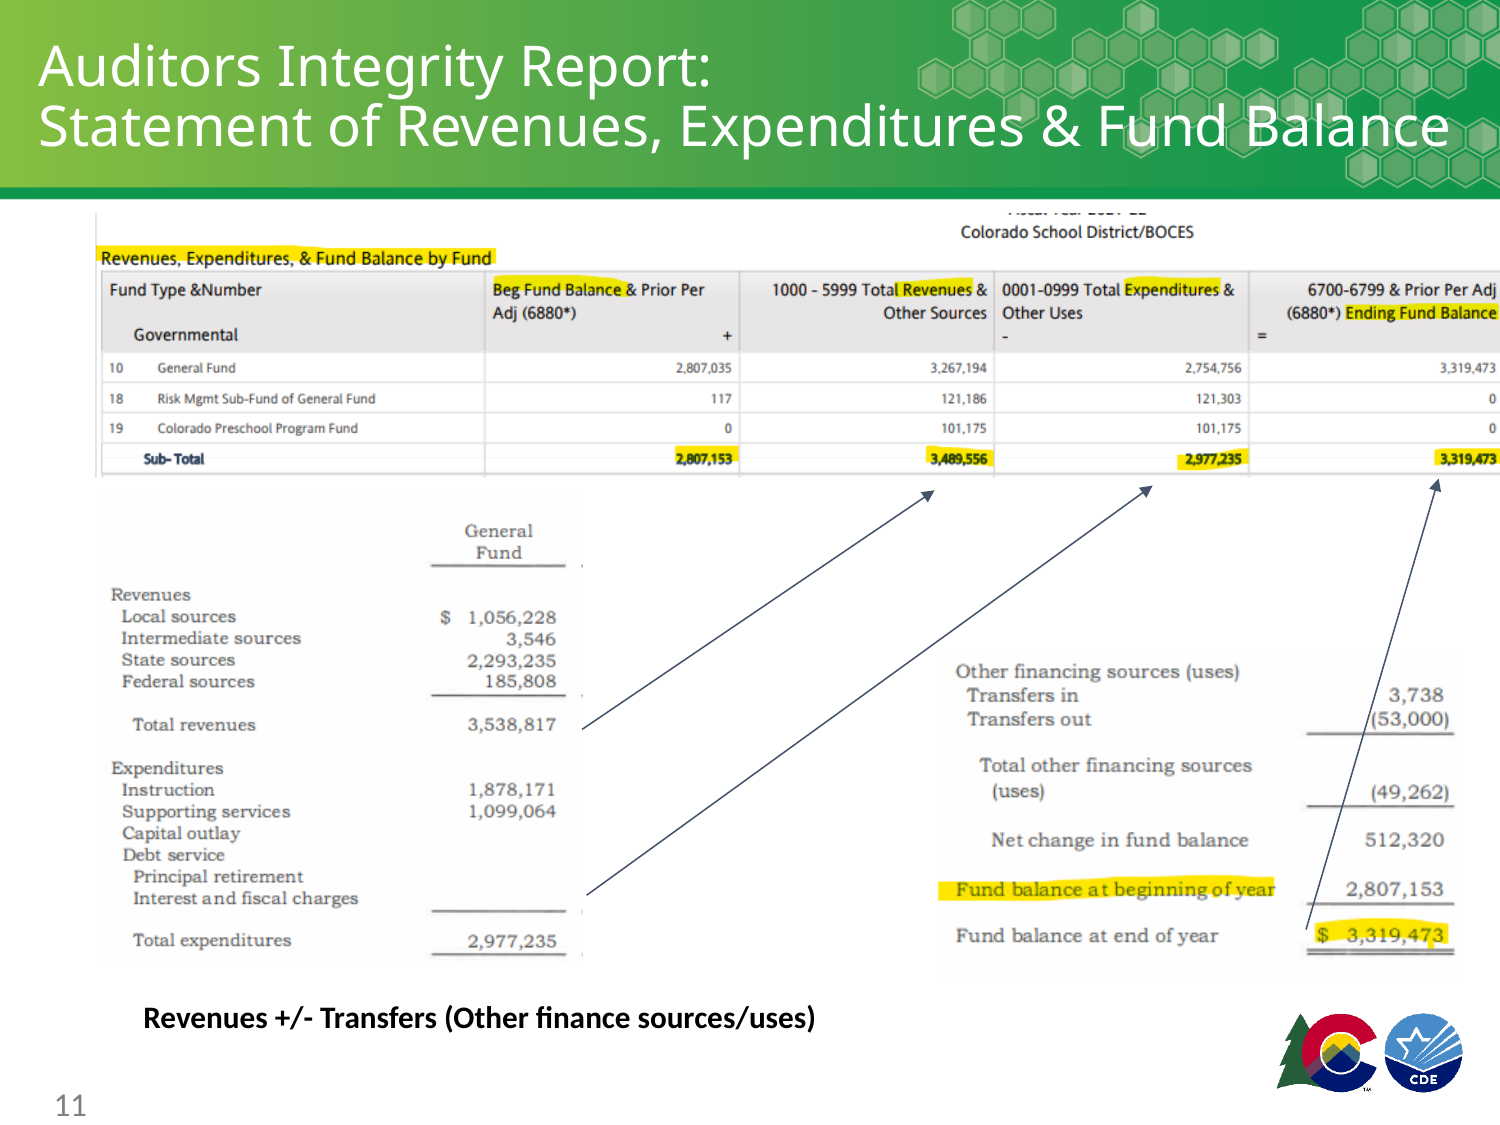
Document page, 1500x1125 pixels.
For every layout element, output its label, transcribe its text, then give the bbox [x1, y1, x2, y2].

slide_number 11 [38, 1075, 376, 1125]
picture [0, 0, 1500, 200]
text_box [586, 485, 1153, 896]
title Auditors Integrity Report: Statement of Revenues, Expenditures & Fund Balance [38, 37, 1455, 162]
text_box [1305, 478, 1439, 930]
picture [1275, 1012, 1463, 1093]
picture [91, 212, 1500, 479]
picture [95, 491, 583, 968]
list Revenues +/- Transfers (Other finance sources/uses) [143, 996, 1438, 1057]
picture [936, 648, 1464, 979]
